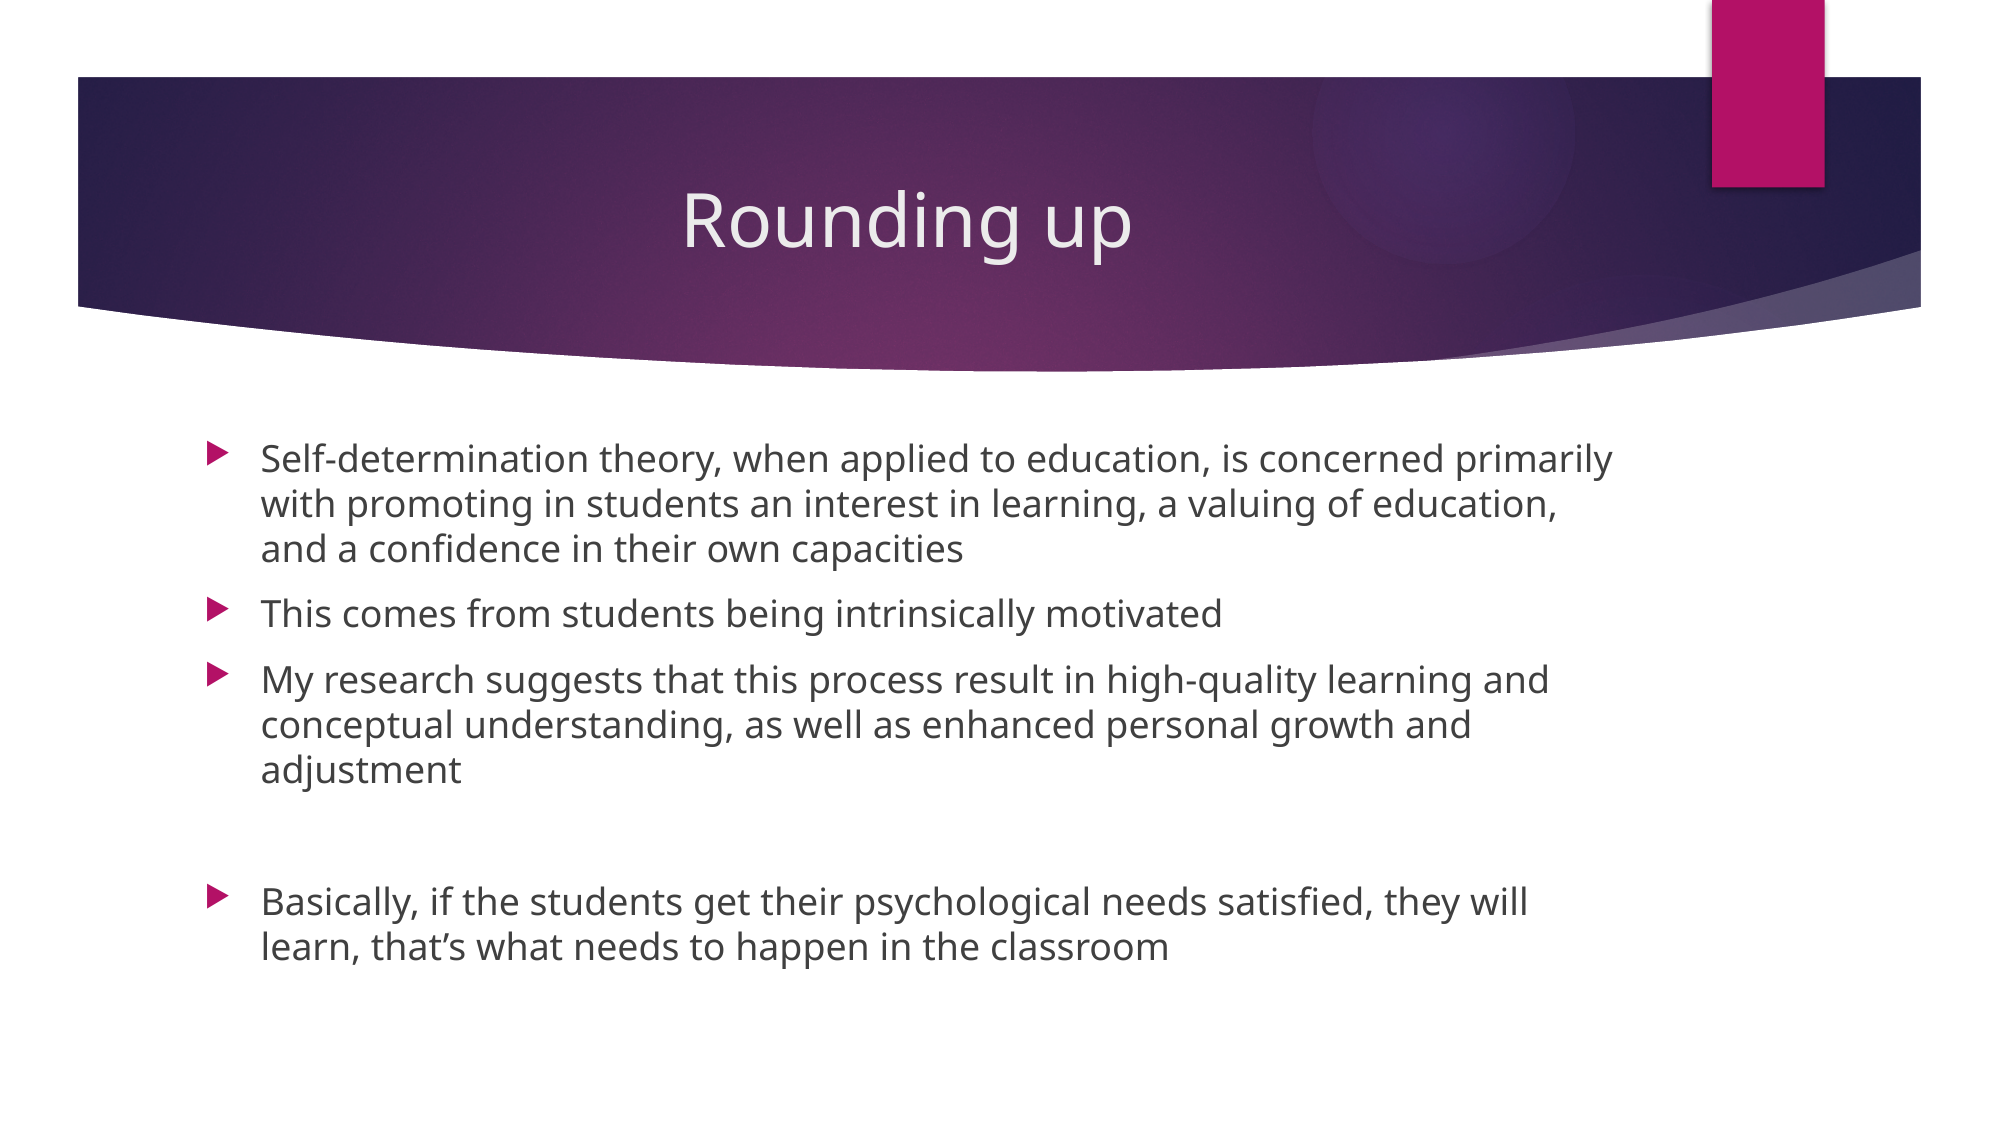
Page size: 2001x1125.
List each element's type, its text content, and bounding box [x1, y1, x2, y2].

list Self-determination theory, when applied to education, is concerned primarily with promoting in students an interest in learning, a valuing of education, and a confidence in their own capacities This comes from students being intrinsically motivated My research suggests that this process result in high-quality learning and conceptual understanding, as well as enhanced personal growth and adjustment Basically, if the students get their psychological needs satisfied, they will learn, that’s what needs to happen in the classroom [189, 427, 1638, 988]
title Rounding up [189, 159, 1627, 276]
